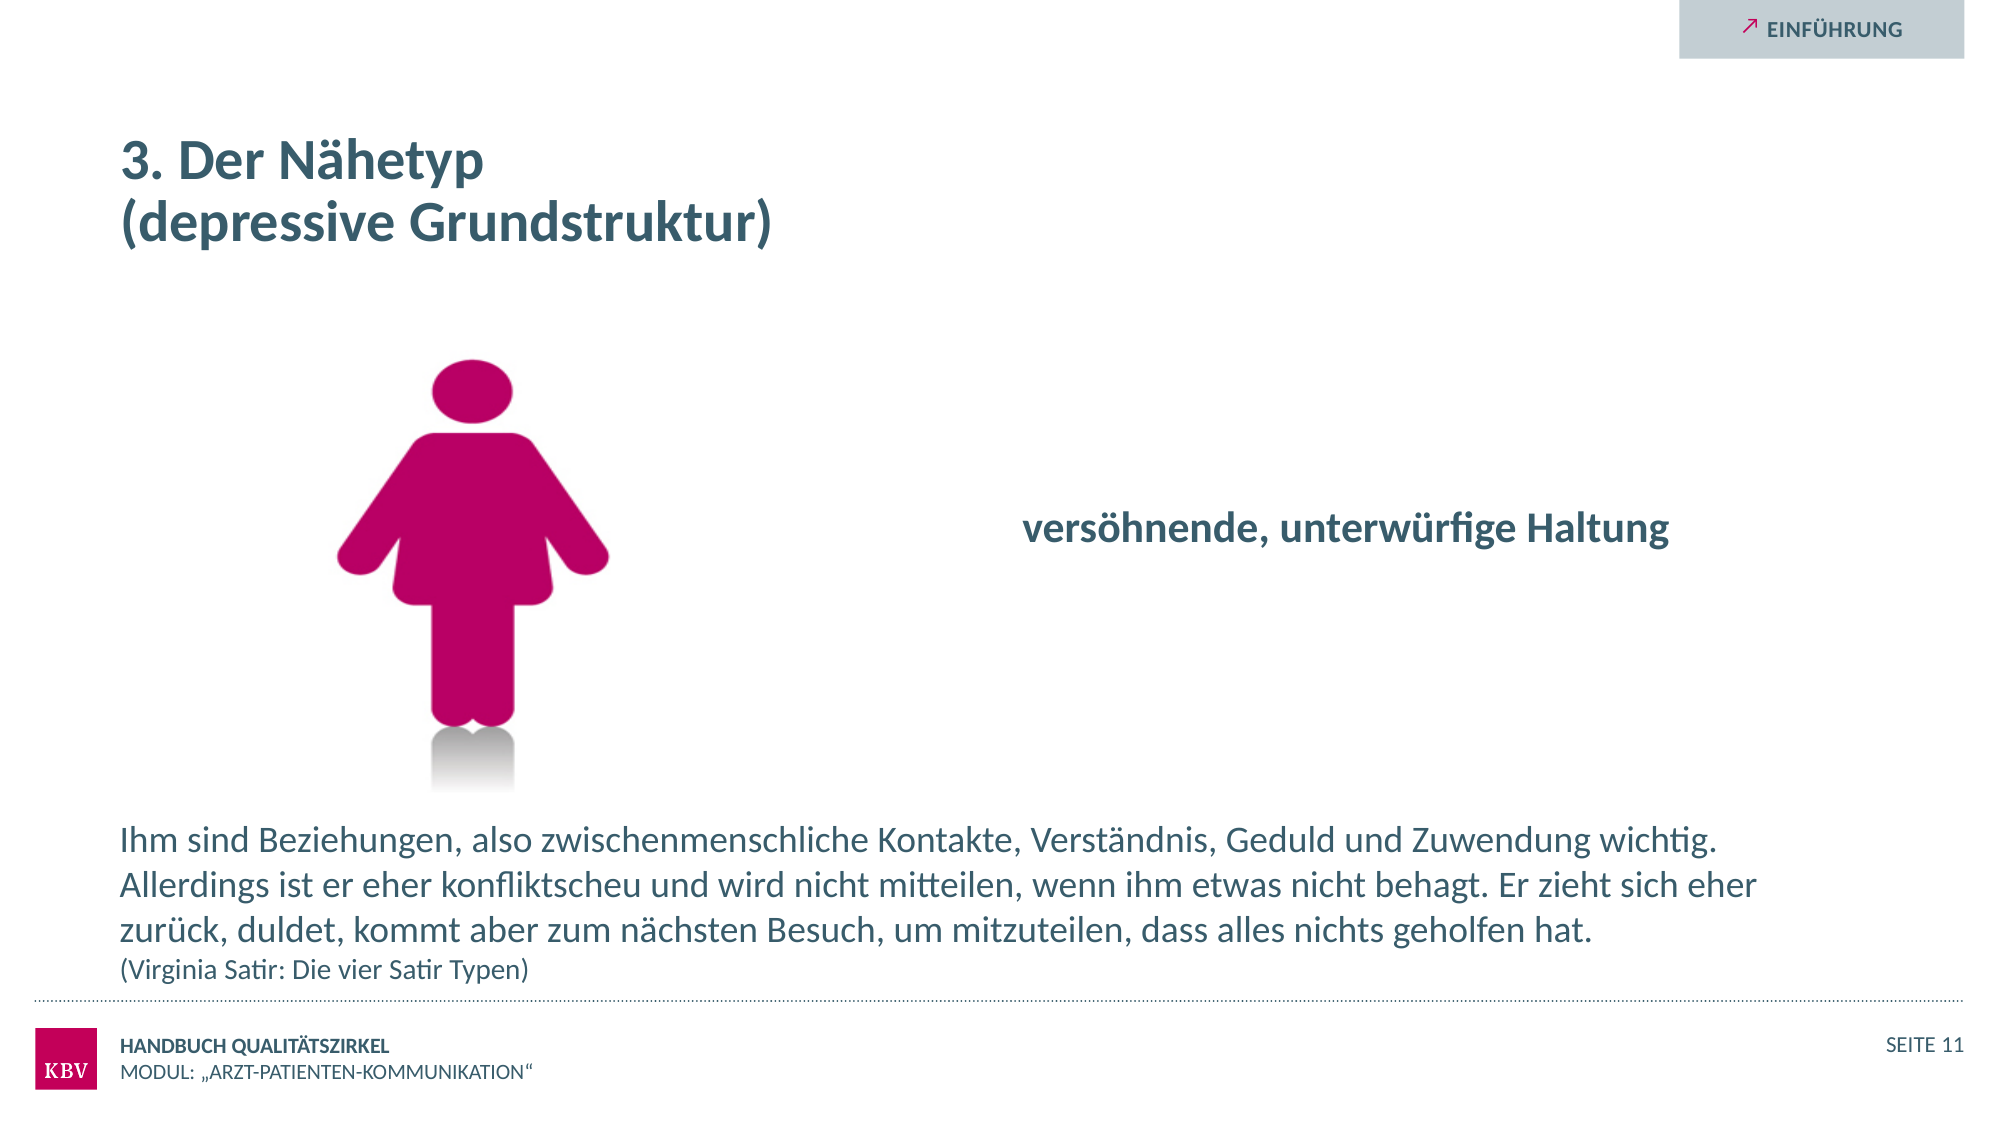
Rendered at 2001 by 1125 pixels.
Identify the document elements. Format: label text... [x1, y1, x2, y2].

picture [316, 340, 632, 811]
slide_number Seite 11 [1787, 1030, 1965, 1057]
footer Handbuch Qualitätszirkel [120, 1038, 1668, 1057]
text_box versöhnende, unterwürfige Haltung [632, 495, 2000, 595]
title 3. Der Nähetyp (depressive Grundstruktur) [120, 129, 1880, 201]
text_box Ihm sind Beziehungen, also zwischenmenschliche Kontakte, Verständnis, Geduld und Zuwendung wichtig. Allerdings ist er eher konfliktscheu und wird nicht mitteilen, wenn ihm etwas nicht behagt. Er zieht sich eher zurück, duldet, kommt aber zum nächsten Besuch, um mitzuteilen, dass alles nichts geholfen hat. (Virginia Satir: Die vier Satir Typen) [104, 808, 1822, 1038]
list Einführung [1679, 0, 1965, 59]
slide_number Modul: „Arzt-Patienten-Kommunikation“ [120, 1057, 1668, 1084]
